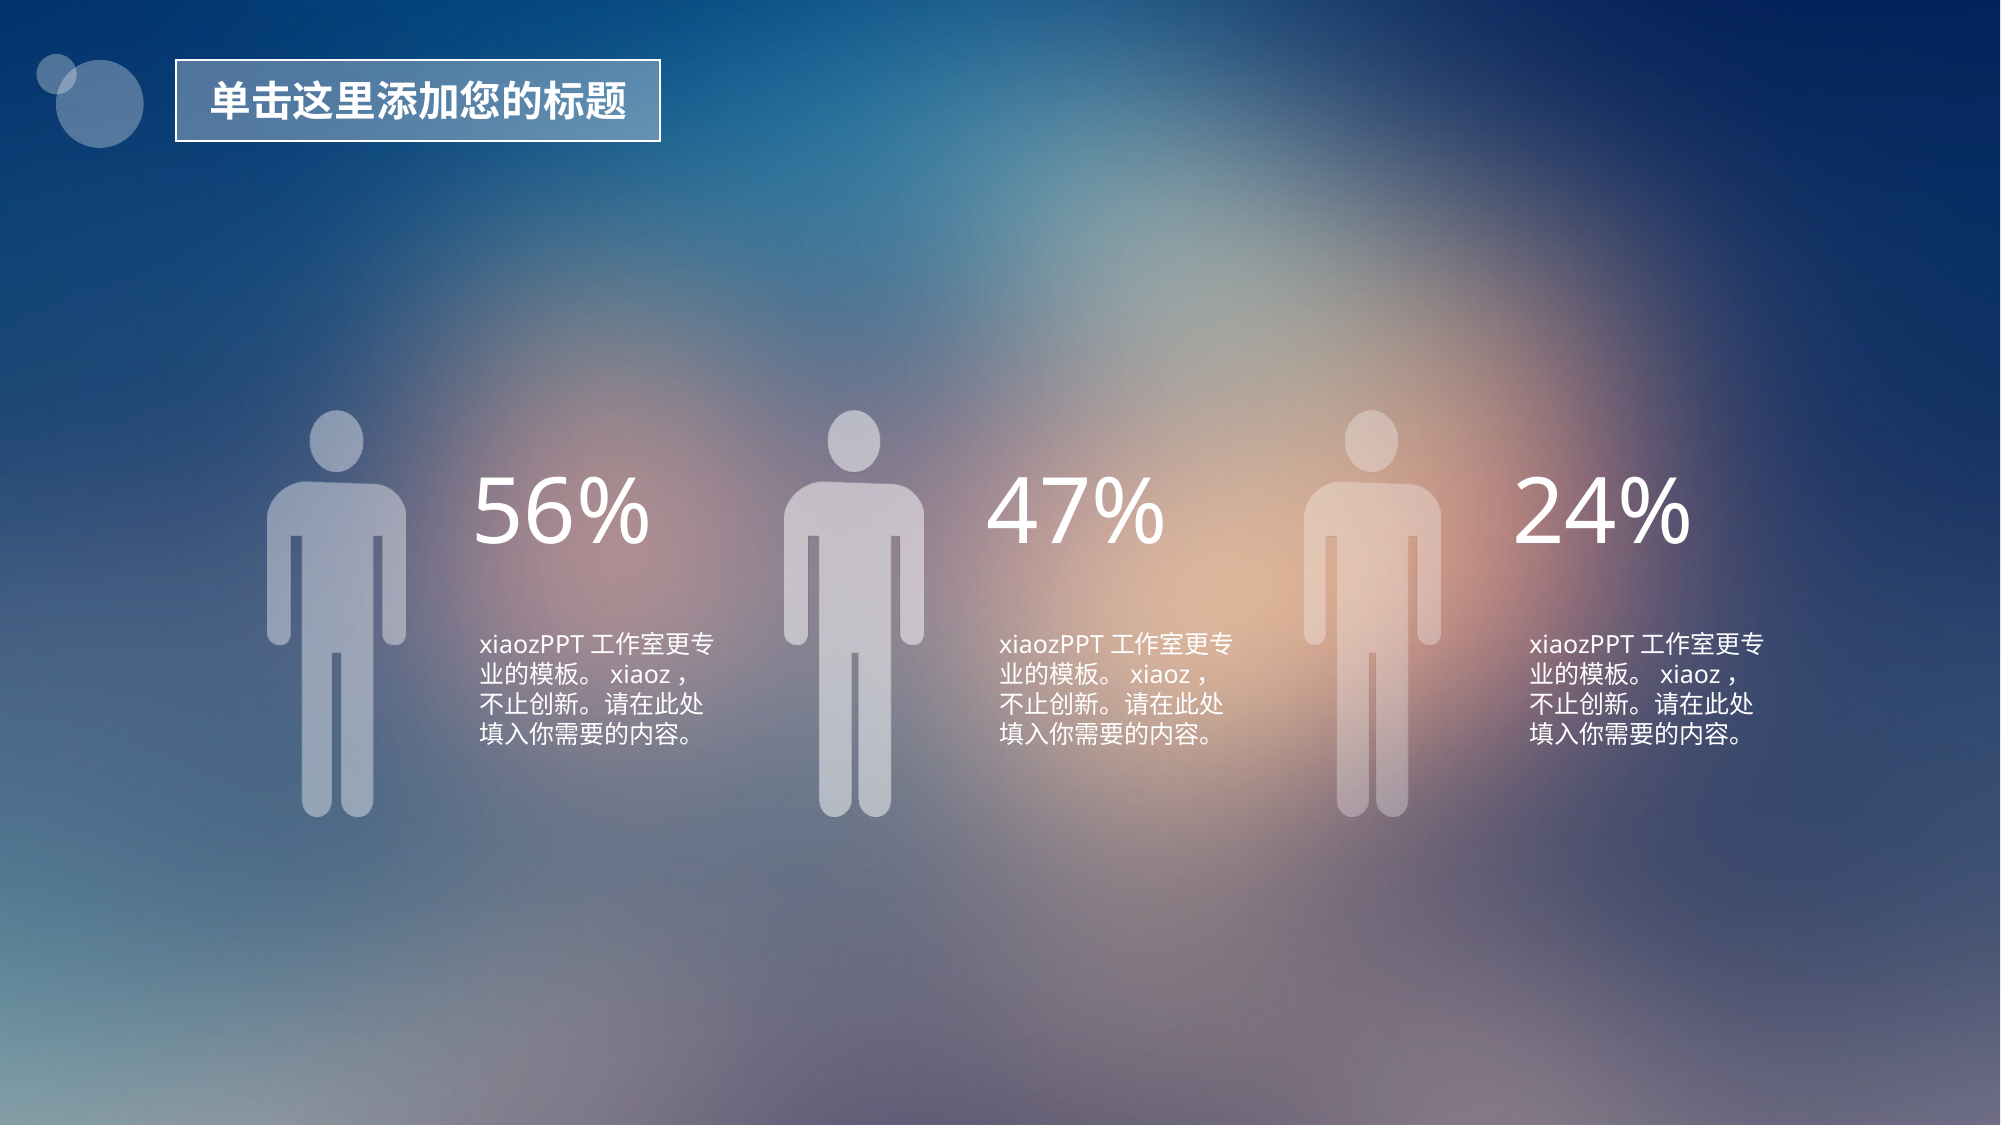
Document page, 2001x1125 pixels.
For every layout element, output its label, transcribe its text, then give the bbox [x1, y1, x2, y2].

text_box [175, 59, 661, 67]
text_box xiaozPPT工作室更专业的模板。xiaoz，不止创新。请在此处填入你需要的内容。 [1514, 621, 1787, 757]
text_box xiaozPPT工作室更专业的模板。xiaoz，不止创新。请在此处填入你需要的内容。 [984, 621, 1257, 757]
text_box xiaozPPT工作室更专业的模板。xiaoz，不止创新。请在此处填入你需要的内容。 [464, 621, 737, 757]
text_box 单击这里添加您的标题 [161, 67, 675, 133]
picture [0, 0, 2001, 1125]
text_box 47% [972, 444, 1261, 569]
text_box 24% [1497, 444, 1786, 569]
text_box 56% [456, 444, 745, 569]
text_box [175, 133, 661, 142]
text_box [36, 53, 144, 149]
